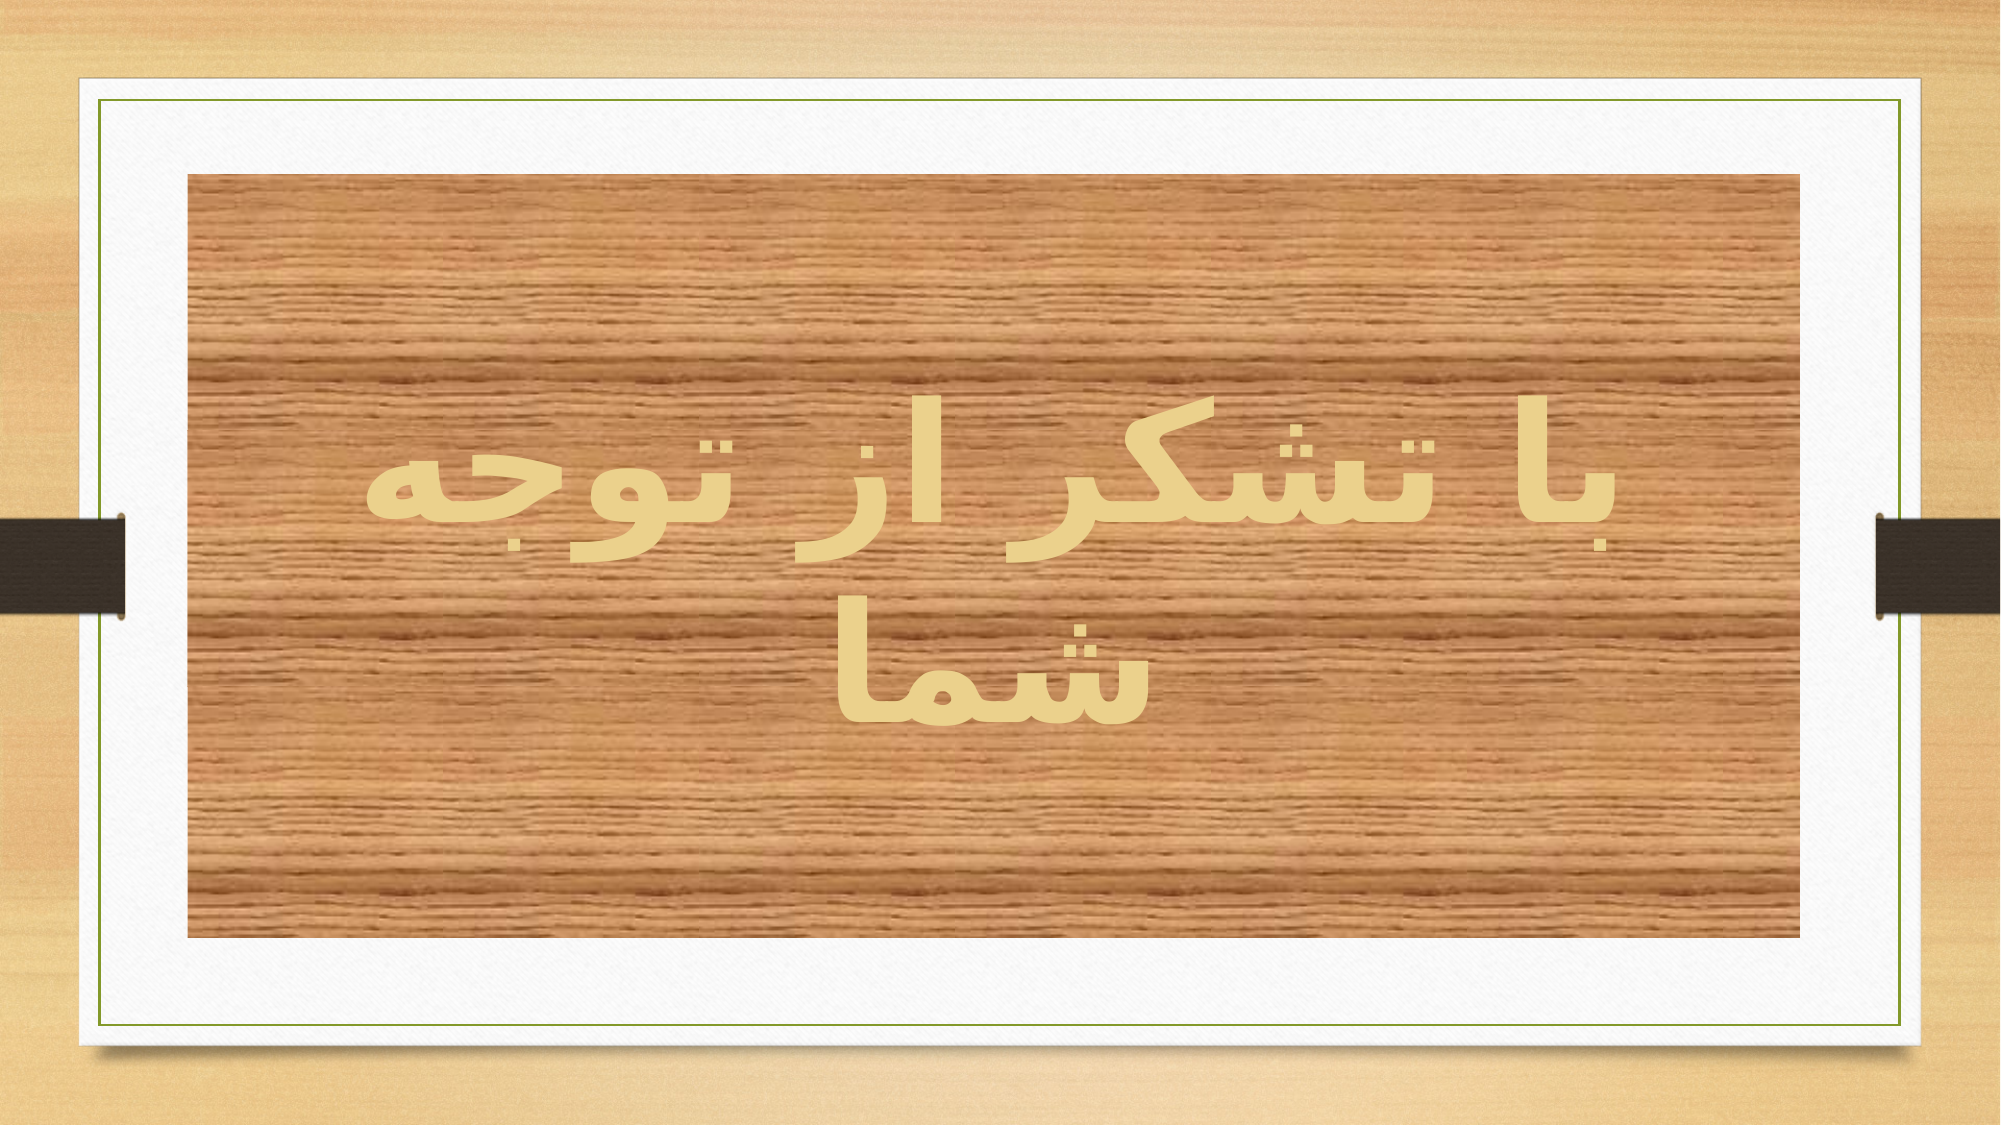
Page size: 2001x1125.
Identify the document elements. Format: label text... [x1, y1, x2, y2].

title با تشکر از توجه شما [187, 174, 1800, 938]
picture [0, 0, 2001, 1125]
